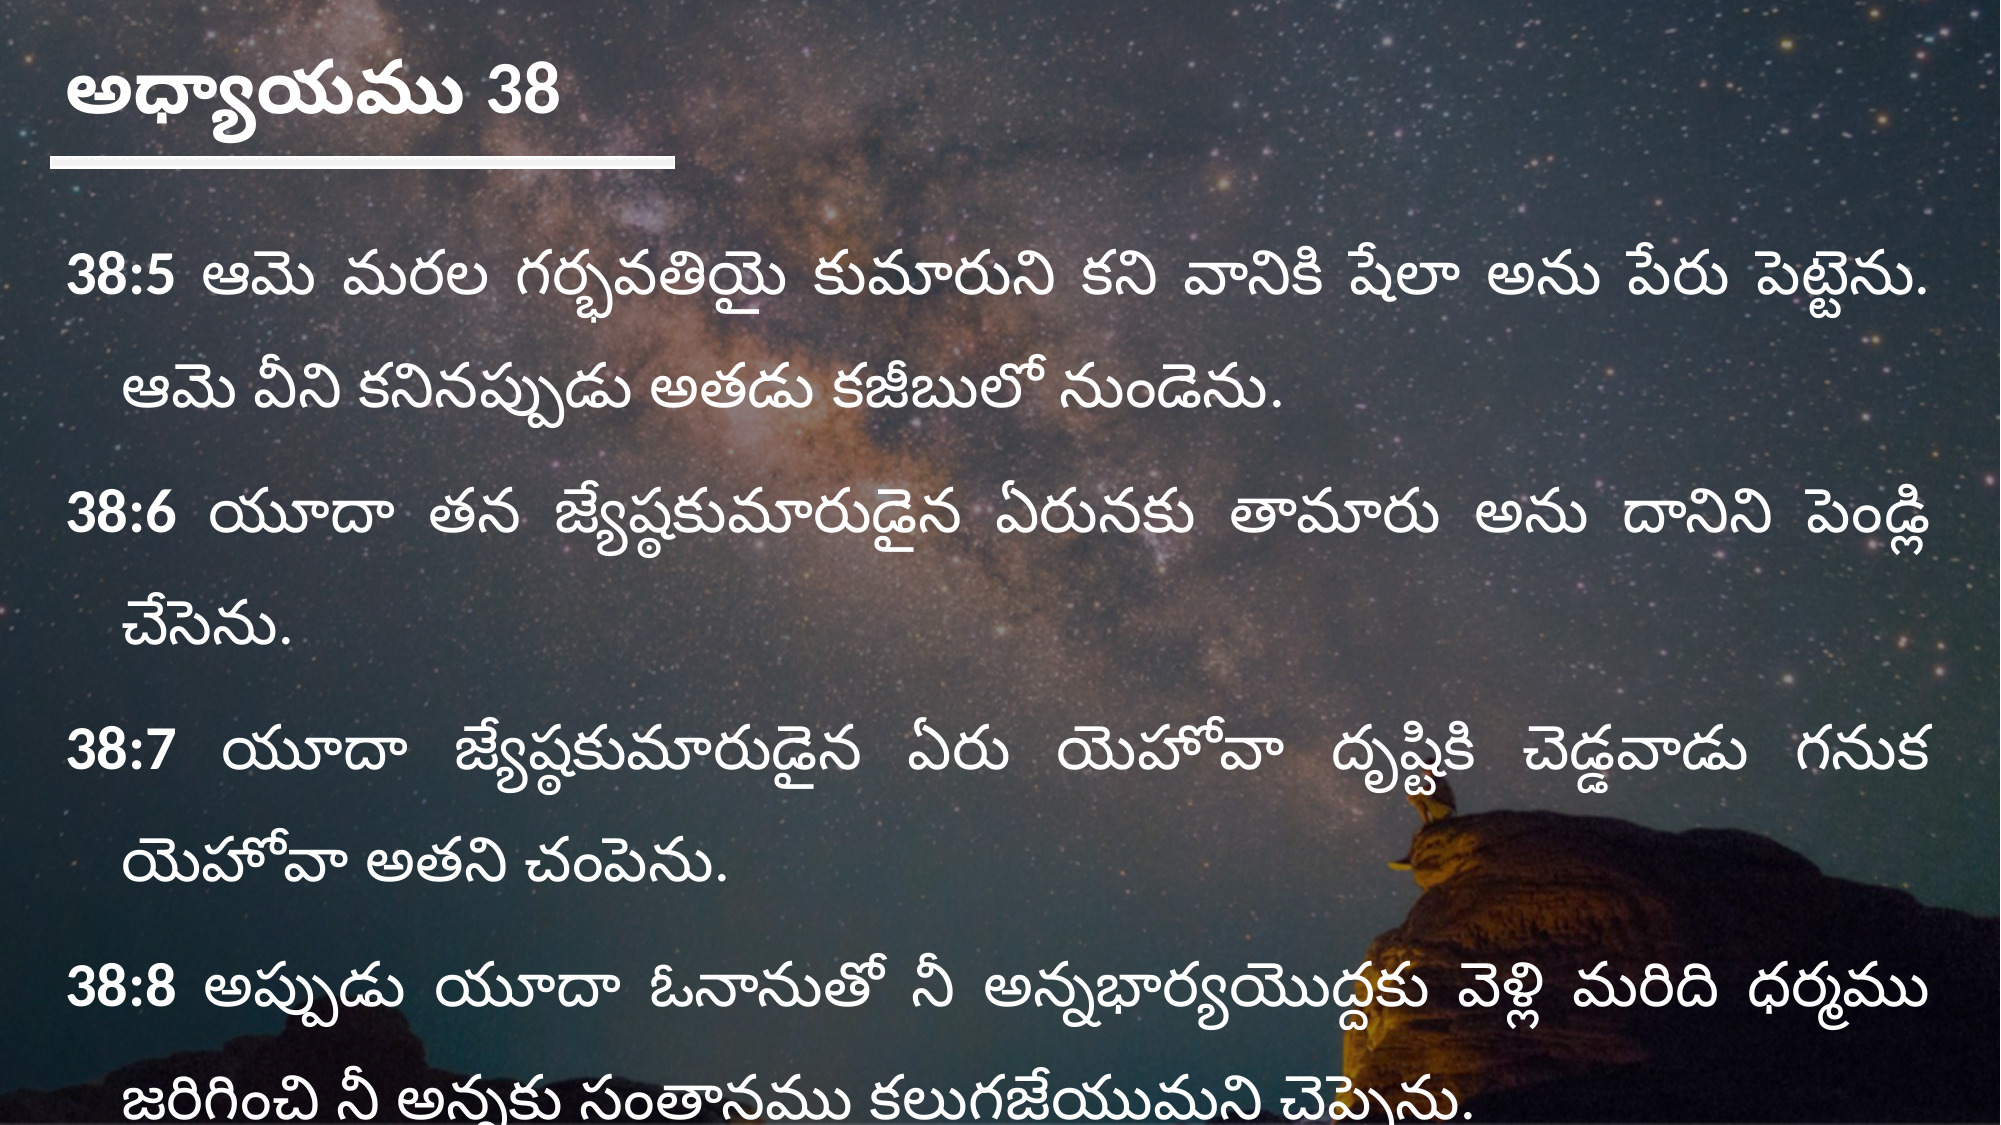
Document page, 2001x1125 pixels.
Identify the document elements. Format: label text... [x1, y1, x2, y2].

title అధ్యాయము 38 [50, 0, 1925, 167]
picture [0, 0, 2000, 1125]
list 38:5 ఆమె మరల గర్భవతియై కుమారుని కని వానికి షేలా అను పేరు పెట్టెను. ఆమె వీని కనినప్పుడు అతడు కజీబులో నుండెను. 38:6 యూదా తన జ్యేష్ఠకుమారుడైన ఏరునకు తామారు అను దానిని పెండ్లి చేసెను. 38:7 యూదా జ్యేష్ఠకుమారుడైన ఏరు యెహోవా దృష్టికి చెడ్డవాడు గనుక యెహోవా అతని చంపెను. 38:8 అప్పుడు యూదా ఓనానుతో నీ అన్నభార్యయొద్దకు వెళ్లి మరిది ధర్మము జరిగించి నీ అన్నకు సంతానము కలుగజేయుమని చెప్పెను. [50, 187, 1946, 1063]
